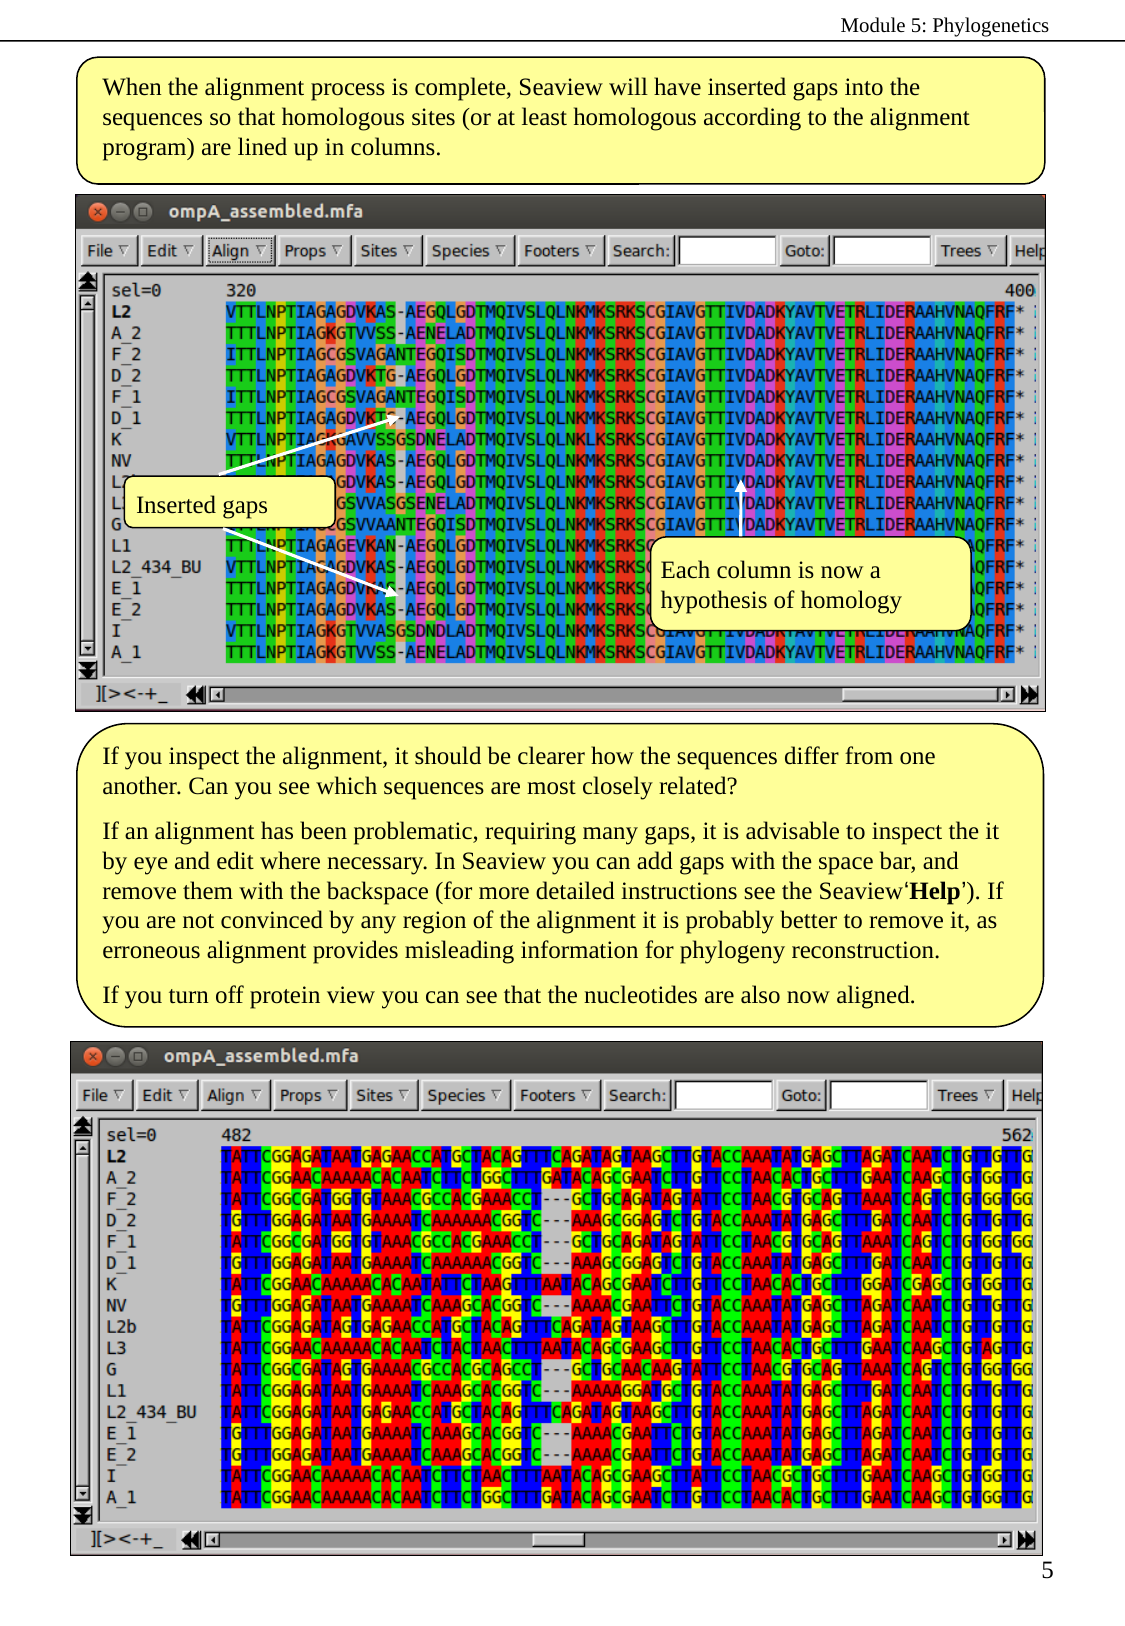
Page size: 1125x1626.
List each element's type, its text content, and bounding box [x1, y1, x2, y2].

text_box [76, 56, 1046, 185]
slide_number 5 [806, 1545, 1069, 1593]
picture [74, 194, 1047, 712]
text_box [76, 723, 1044, 1028]
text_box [120, 475, 339, 528]
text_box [645, 536, 976, 631]
picture [69, 1041, 1044, 1556]
